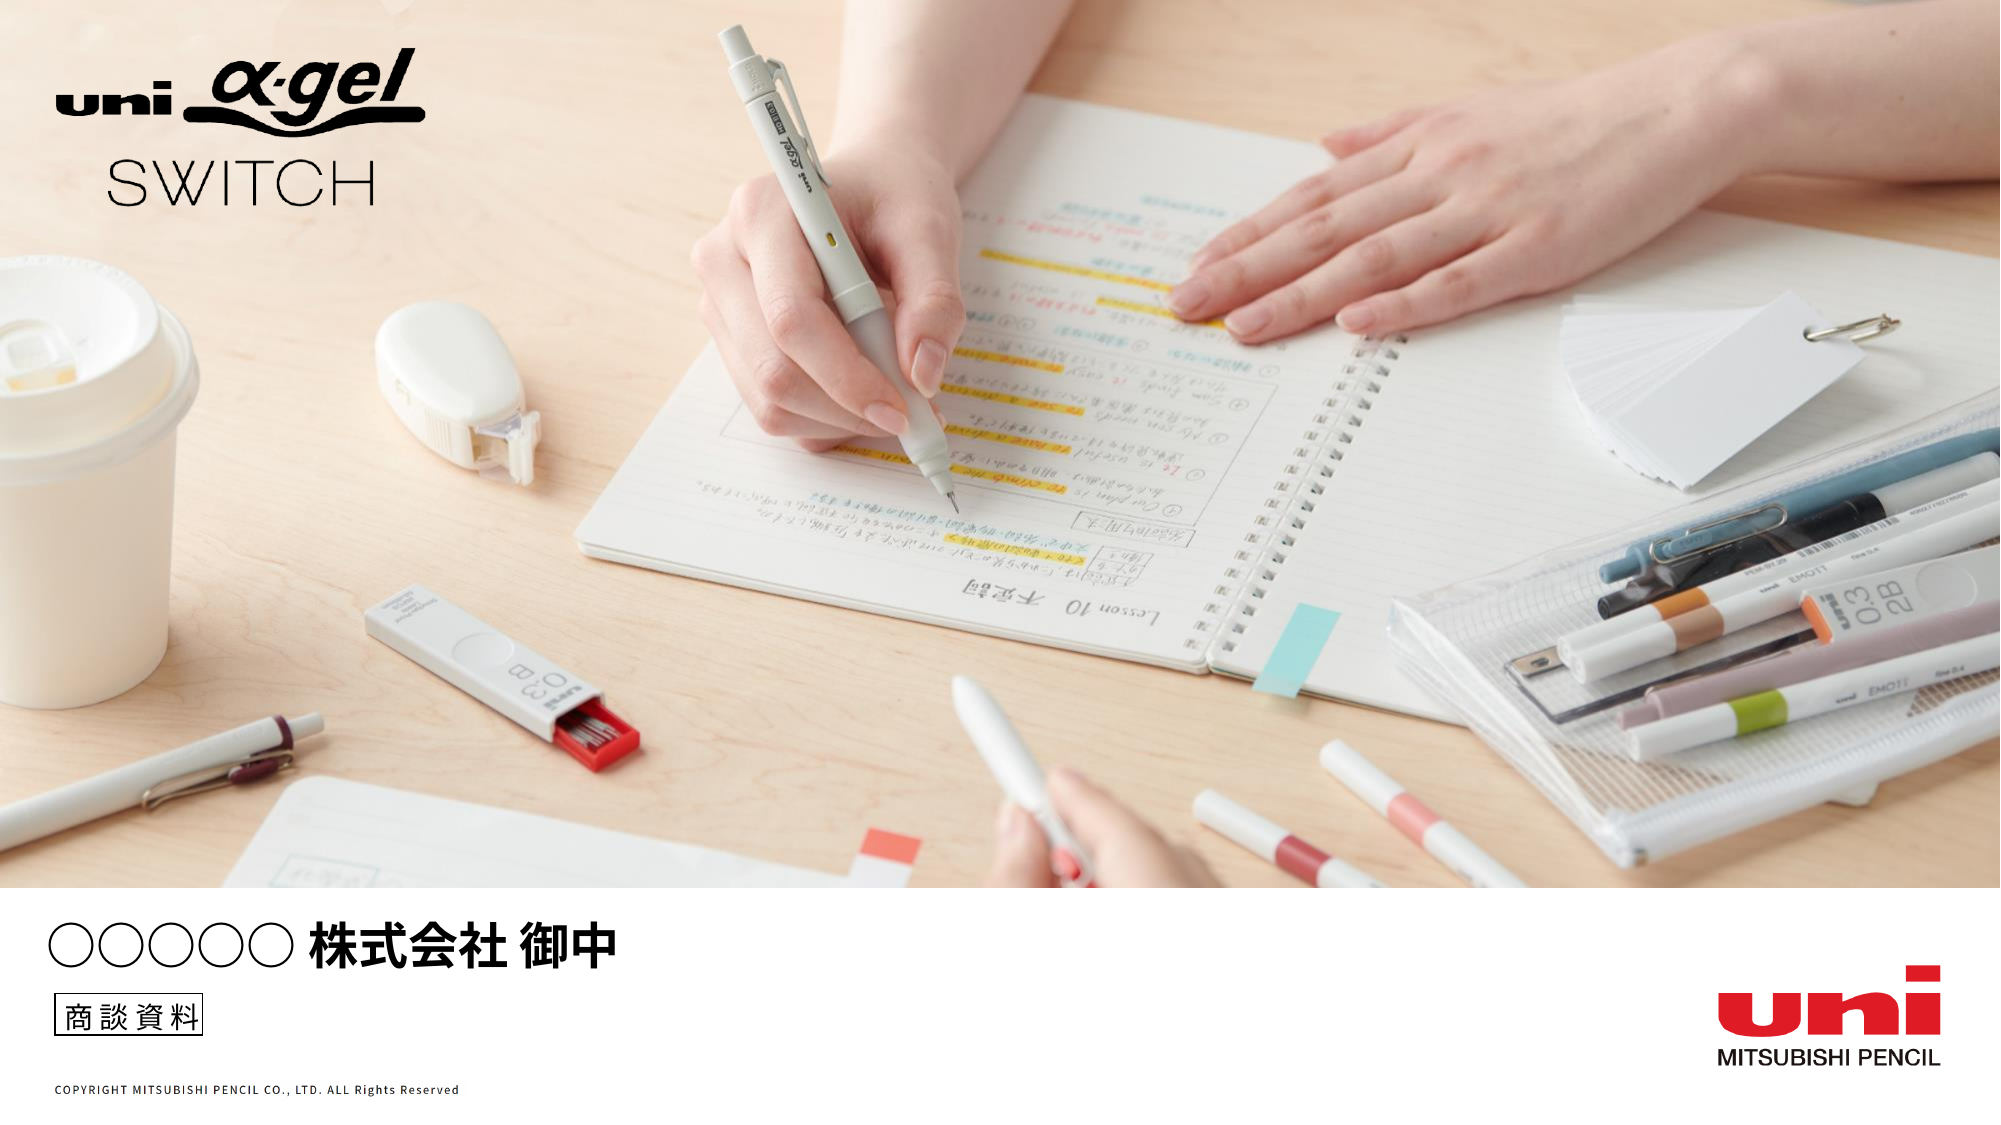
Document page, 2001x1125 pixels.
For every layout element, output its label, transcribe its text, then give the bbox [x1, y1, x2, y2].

text_box ○○○○○株式会社 御中 [31, 907, 635, 982]
picture [46, 1080, 466, 1101]
picture [0, 0, 2000, 888]
text_box [54, 992, 203, 1036]
text_box 商談資料 [49, 991, 215, 1042]
picture [1706, 955, 1949, 1077]
